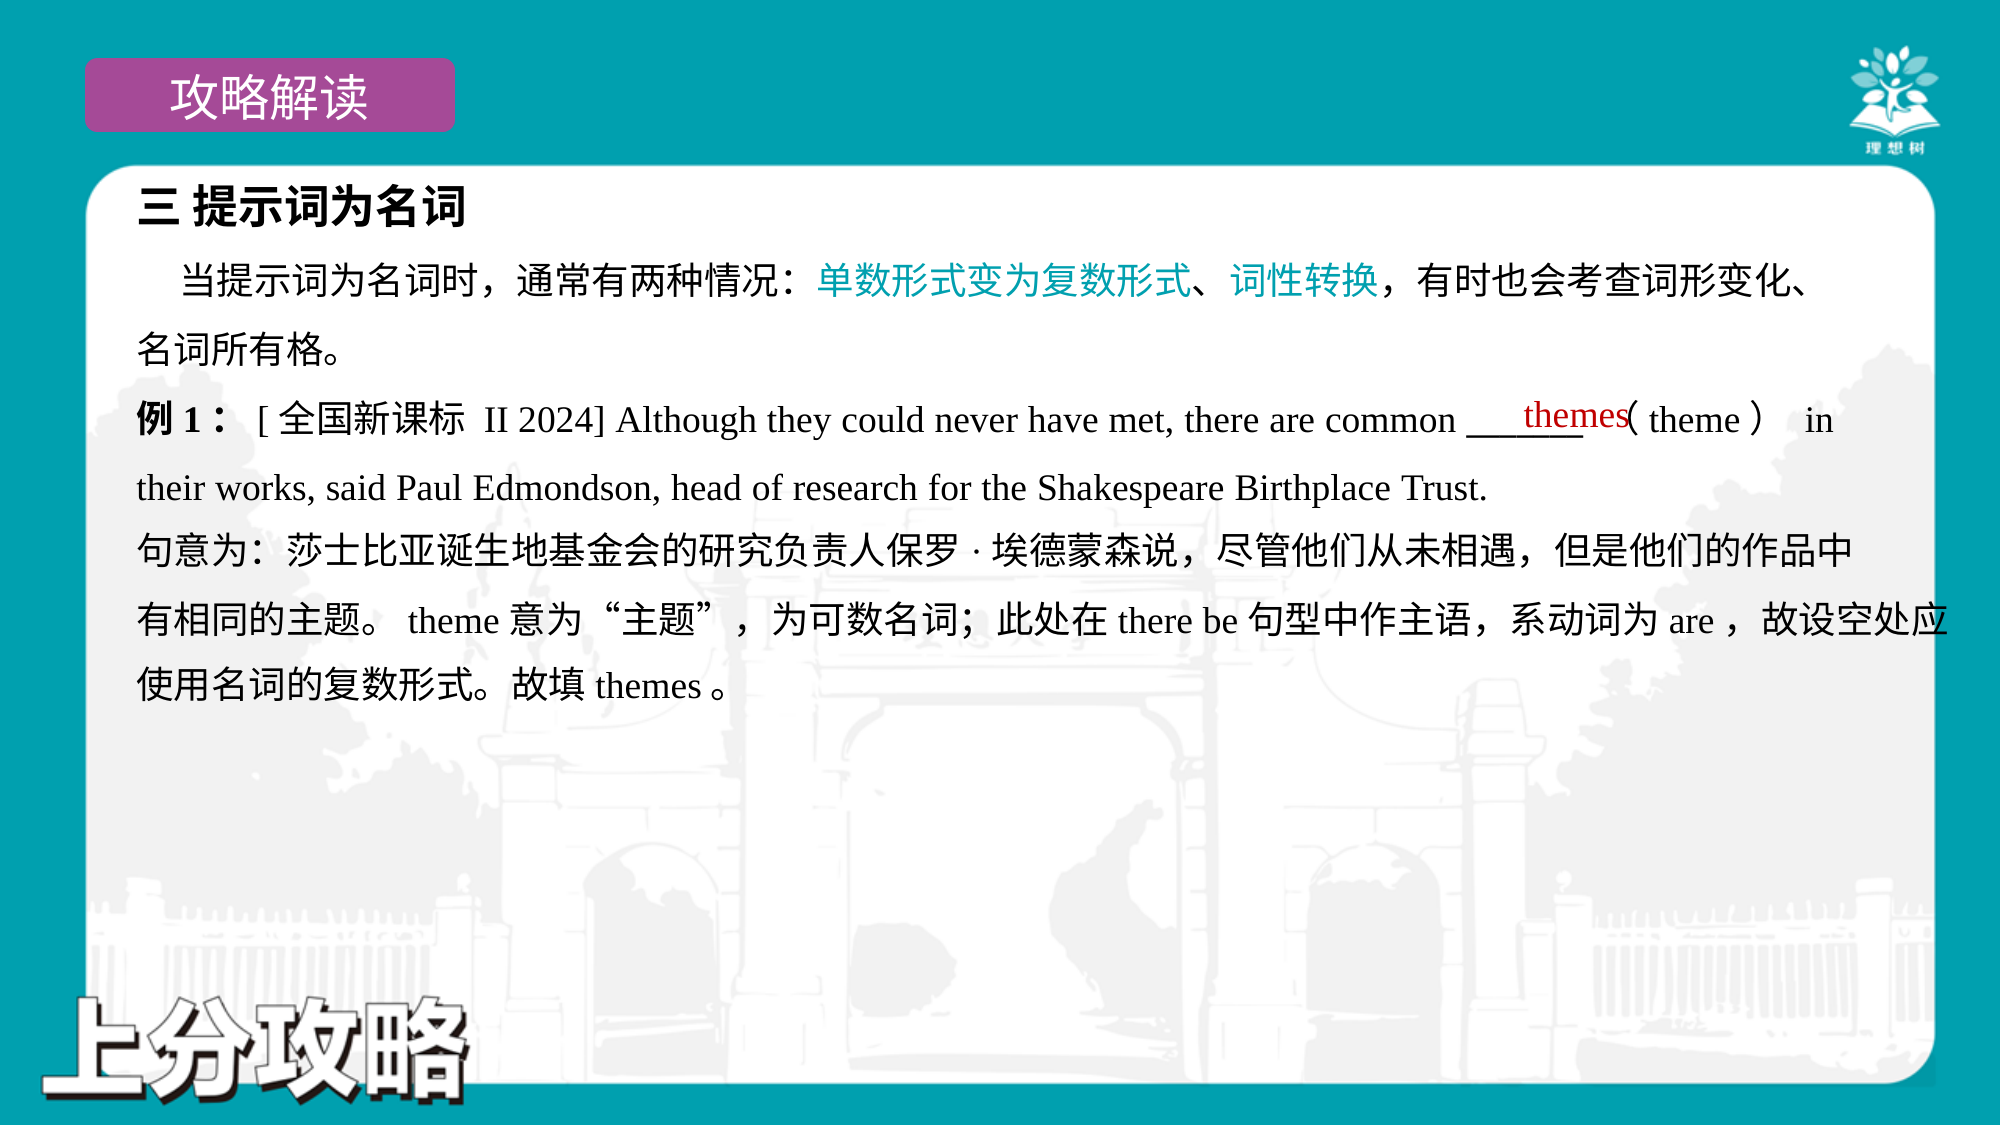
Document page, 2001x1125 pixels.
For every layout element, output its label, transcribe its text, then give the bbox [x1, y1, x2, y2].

picture [0, 0, 2000, 1125]
text_box 当提示词为名词时，通常有两种情况：单数形式变为复数形式、词性转换，有时也会考查词形变化、 名词所有格。 例1：[全国新课标 II 2024] Although they could never have met, there are common _______ （theme） in their works, said Paul Edmondson, head of research for the Shakespeare Birthplace Trust. [136, 233, 1865, 498]
text_box themes [1509, 365, 1644, 428]
text_box 三 提示词为名词 [136, 176, 1865, 232]
text_box 句意为：莎士比亚诞生地基金会的研究负责人保罗·埃德蒙森说，尽管他们从未相遇，但是他们的作品中 有相同的主题。theme意为“主题”，为可数名词；此处在there be句型中作主语，系动词为are，故设空处应 使用名词的复数形式。故填themes。 [136, 503, 1865, 700]
